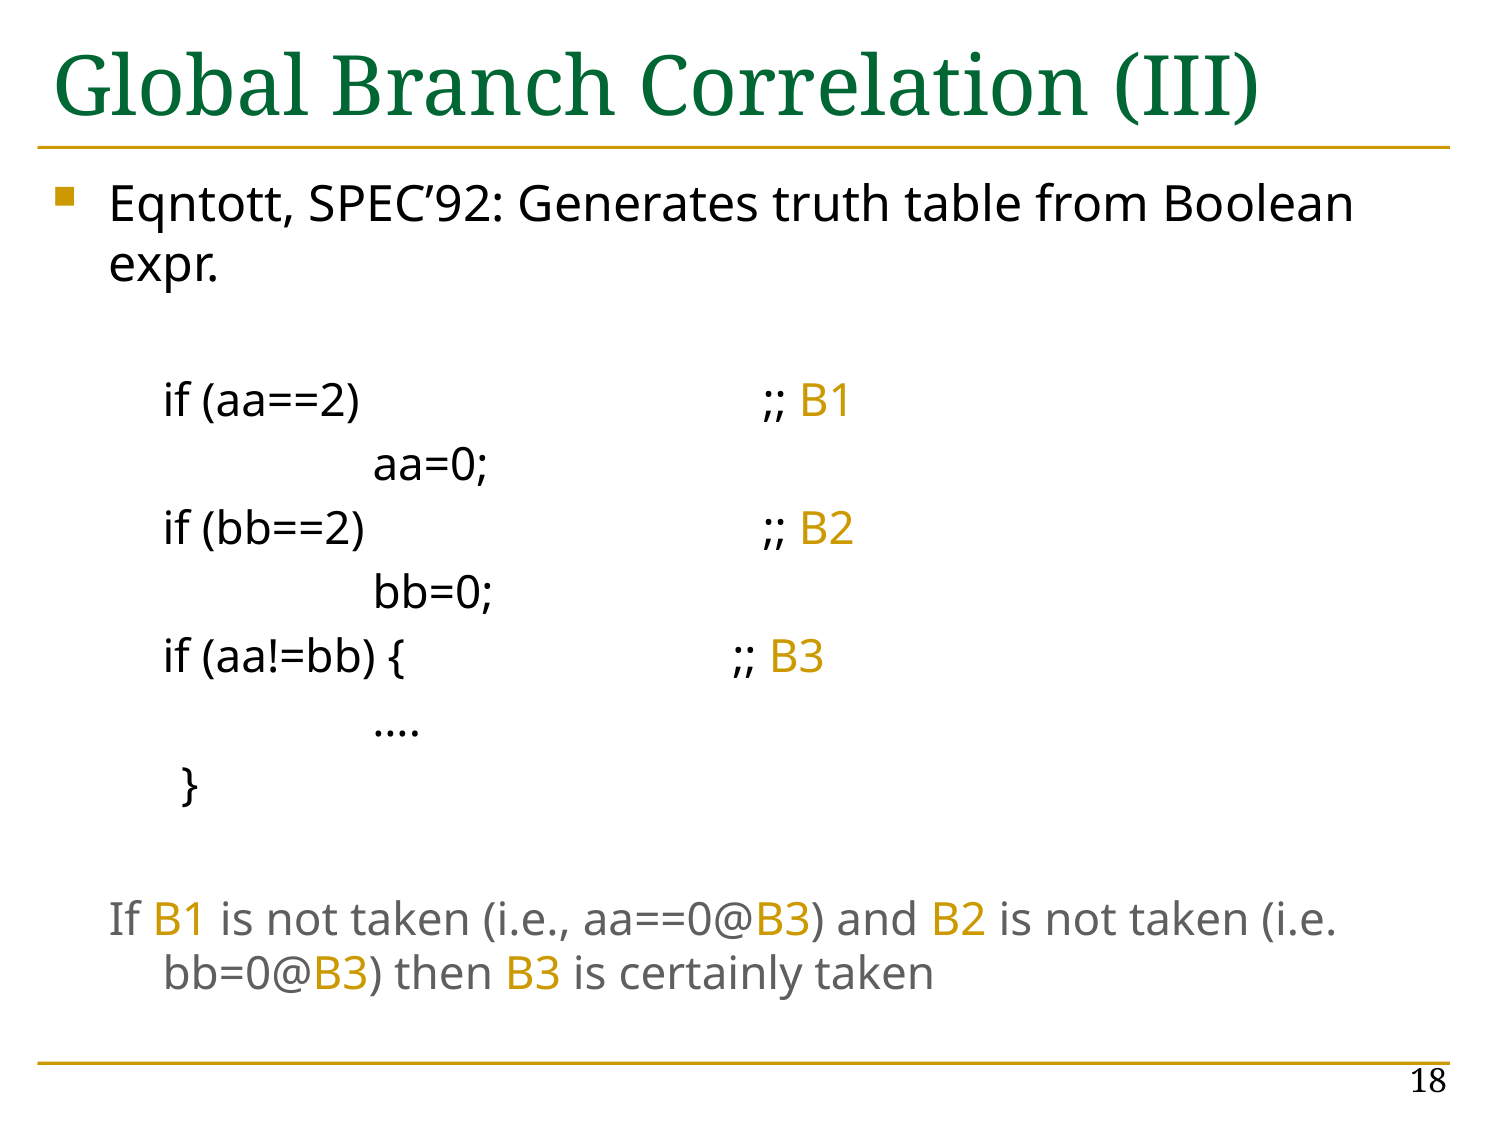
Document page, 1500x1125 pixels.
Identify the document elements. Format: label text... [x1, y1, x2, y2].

title Global Branch Correlation (III) [37, 24, 1450, 163]
list Eqntott, SPEC’92: Generates truth table from Boolean expr. if (aa==2) ;; B1 aa=0; if (bb==2) ;; B2 bb=0; if (aa!=bb) { ;; B3 …. } If B1 is not taken (i.e., aa==0@B3) and B2 is not taken (i.e. bb=0@B3) then B3 is certainly taken [37, 163, 1450, 1016]
slide_number 18 [1111, 1036, 1462, 1112]
